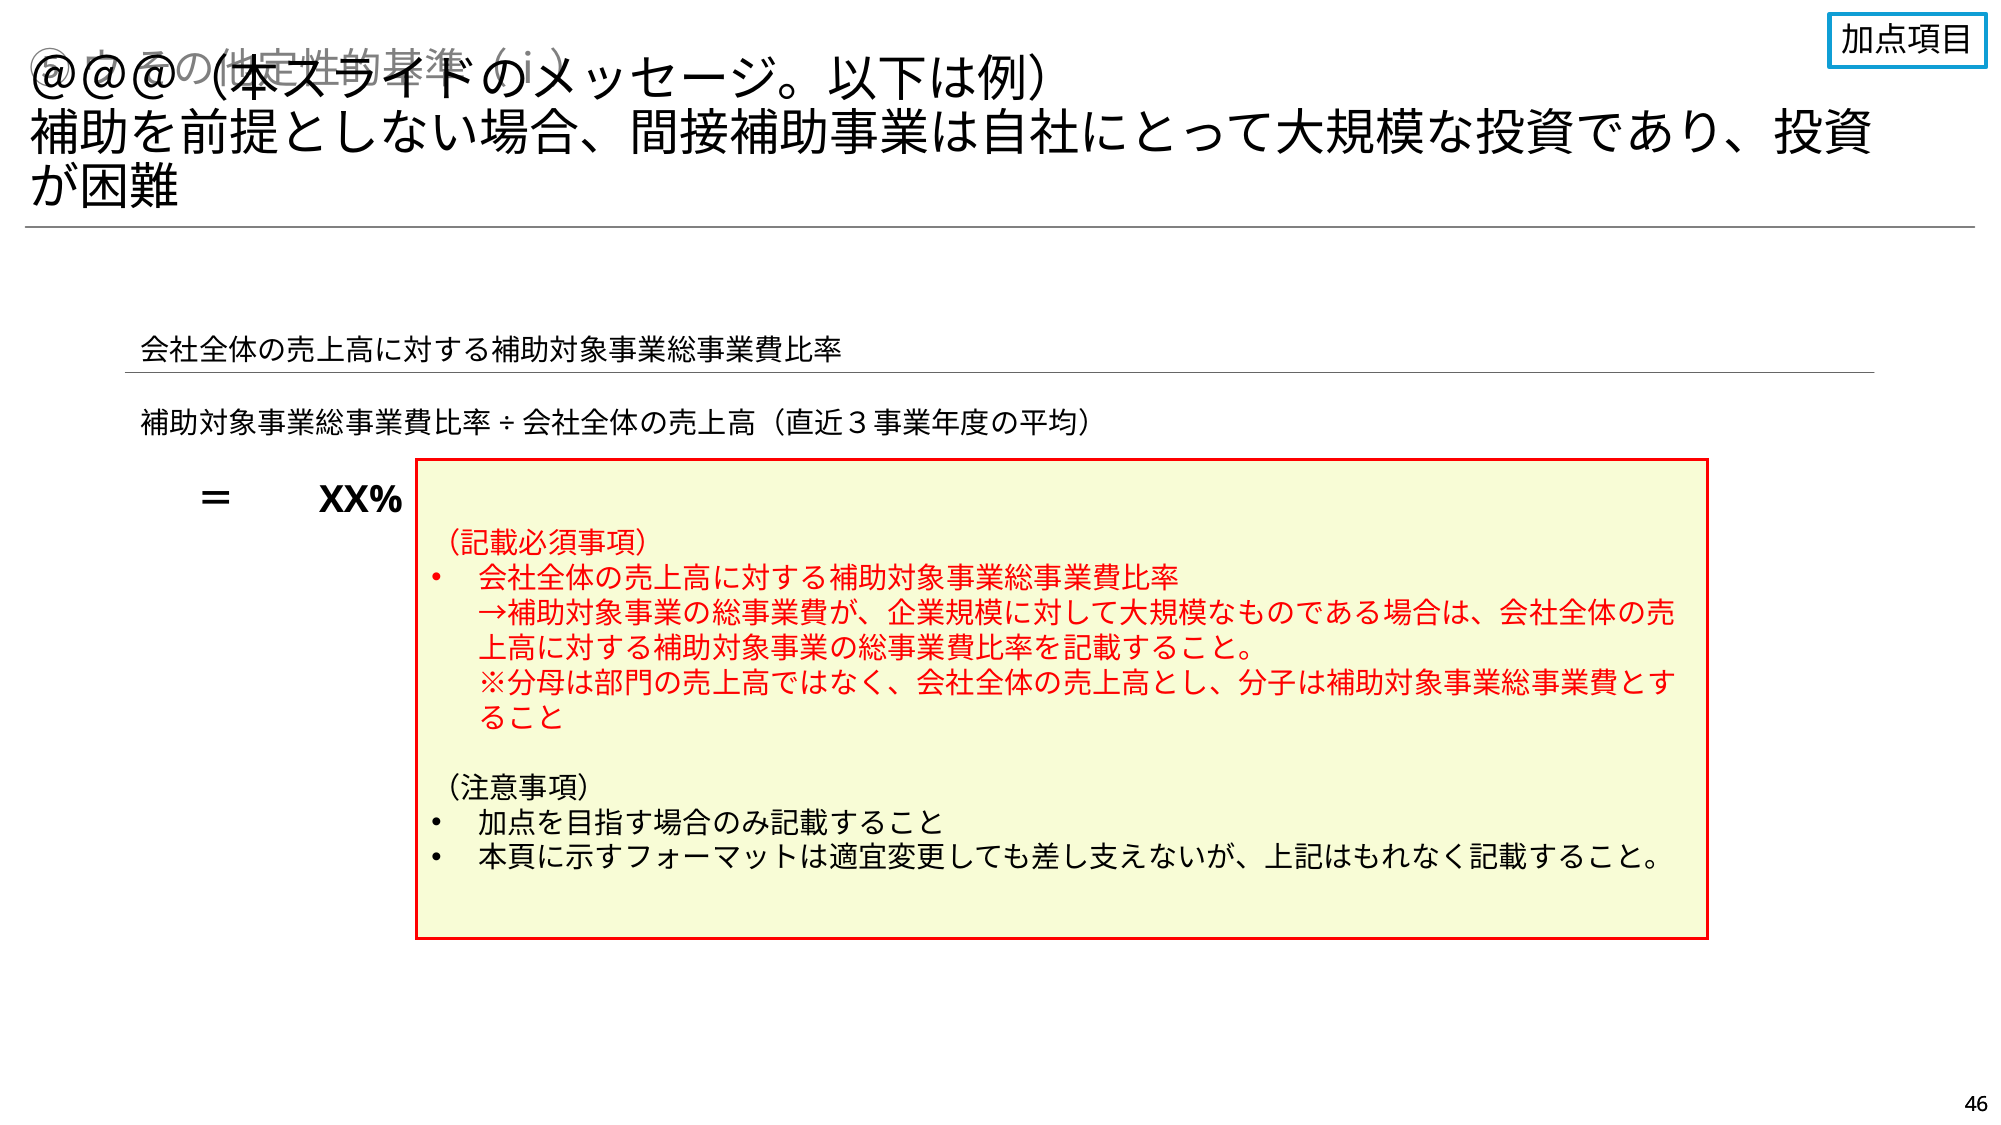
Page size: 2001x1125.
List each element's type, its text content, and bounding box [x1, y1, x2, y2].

text_box 補助対象事業総事業費比率÷会社全体の売上高（直近３事業年度の平均） [124, 391, 1585, 461]
text_box ＠＠＠（本スライドのメッセージ。以下は例） 補助を前提としない場合、間接補助事業は自社にとって大規模な投資であり、投資が困難 [29, 53, 1875, 216]
text_box 加点項目 [1829, 13, 1986, 68]
text_box （記載必須事項） 会社全体の売上高に対する補助対象事業総事業費比率 →補助対象事業の総事業費が、企業規模に対して大規模なものである場合は、会社全体の売上高に対する補助対象事業の総事業費比率を記載すること。 ※分母は部門の売上高ではなく、会社全体の売上高とし、分子は補助対象事業総事業費とすること （注意事項） 加点を目指す場合のみ記載すること 本頁に示すフォーマットは適宜変更しても差し支えないが、上記はもれなく記載すること。 [415, 458, 1709, 940]
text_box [125, 324, 1875, 373]
text_box ⑤ウ その他定性的基準（ⅰ） [29, 47, 1802, 53]
text_box ＝ XX% [181, 466, 415, 536]
